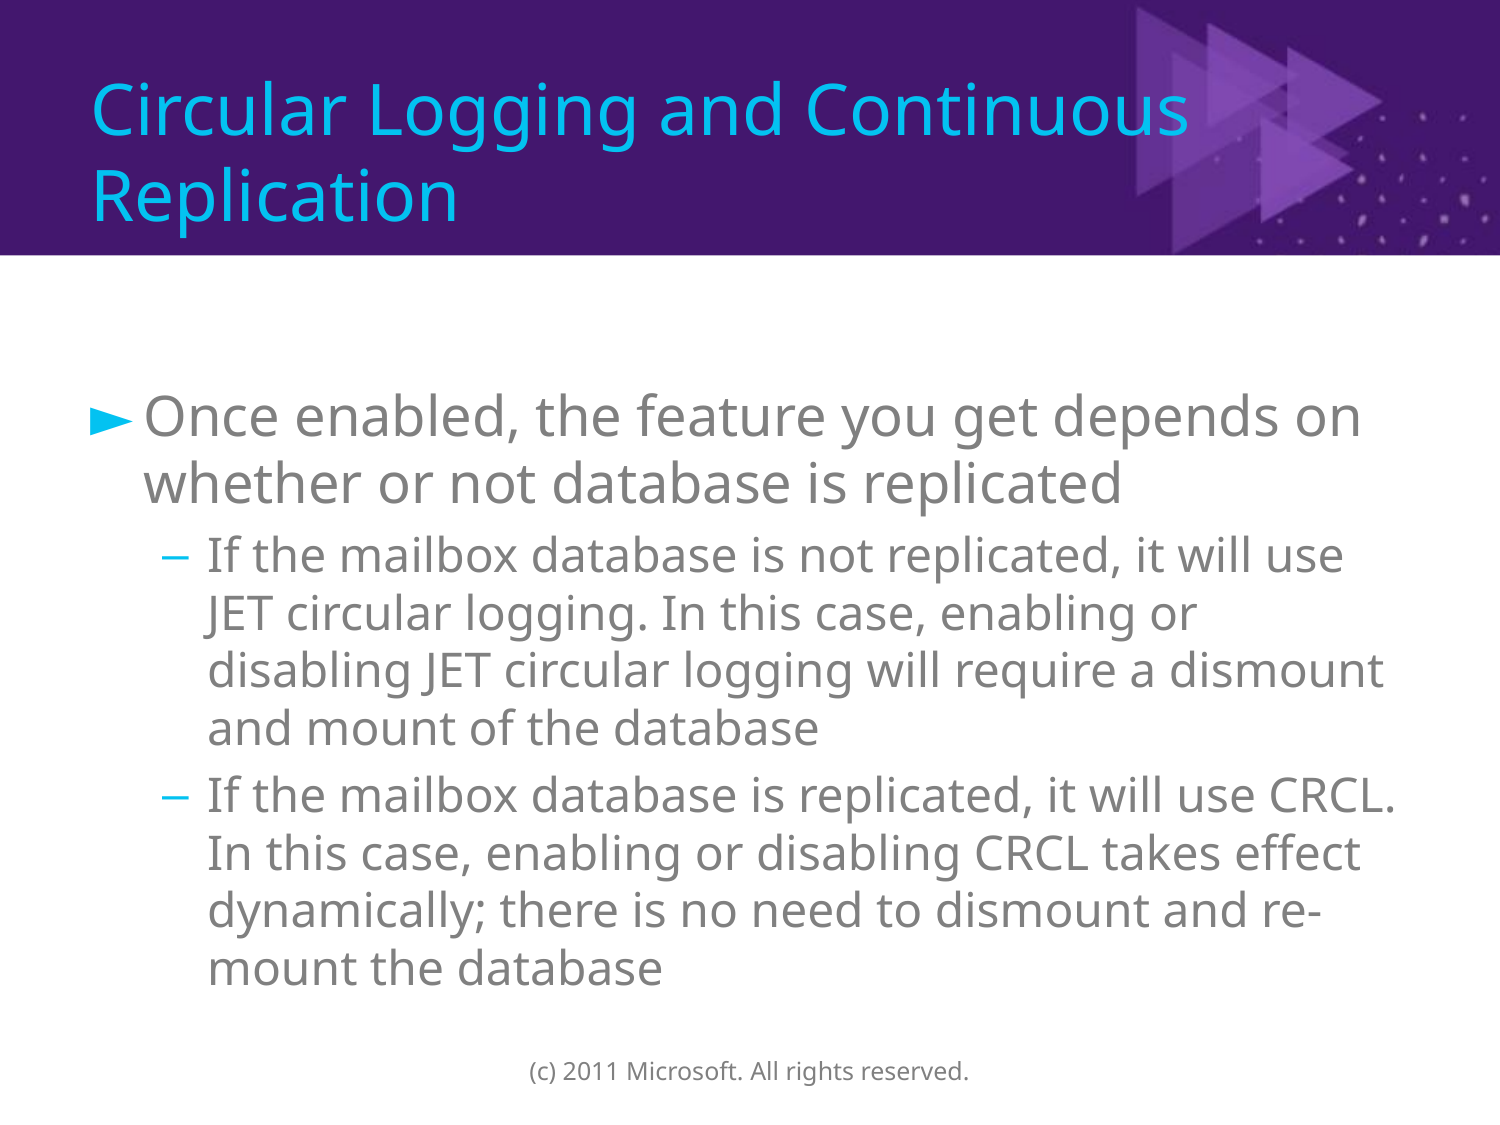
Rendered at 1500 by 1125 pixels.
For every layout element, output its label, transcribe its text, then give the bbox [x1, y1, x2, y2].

footer (c) 2011 Microsoft. All rights reserved. [512, 1042, 988, 1103]
picture [0, 0, 1500, 255]
title Circular Logging and Continuous Replication [75, 56, 1425, 244]
list Once enabled, the feature you get depends on whether or not database is replicated If the mailbox database is not replicated, it will use JET circular logging. In this case, enabling or disabling JET circular logging will require a dismount and mount of the database If the mailbox database is replicated, it will use CRCL. In this case, enabling or disabling CRCL takes effect dynamically; there is no need to dismount and re-mount the database [75, 373, 1425, 1005]
